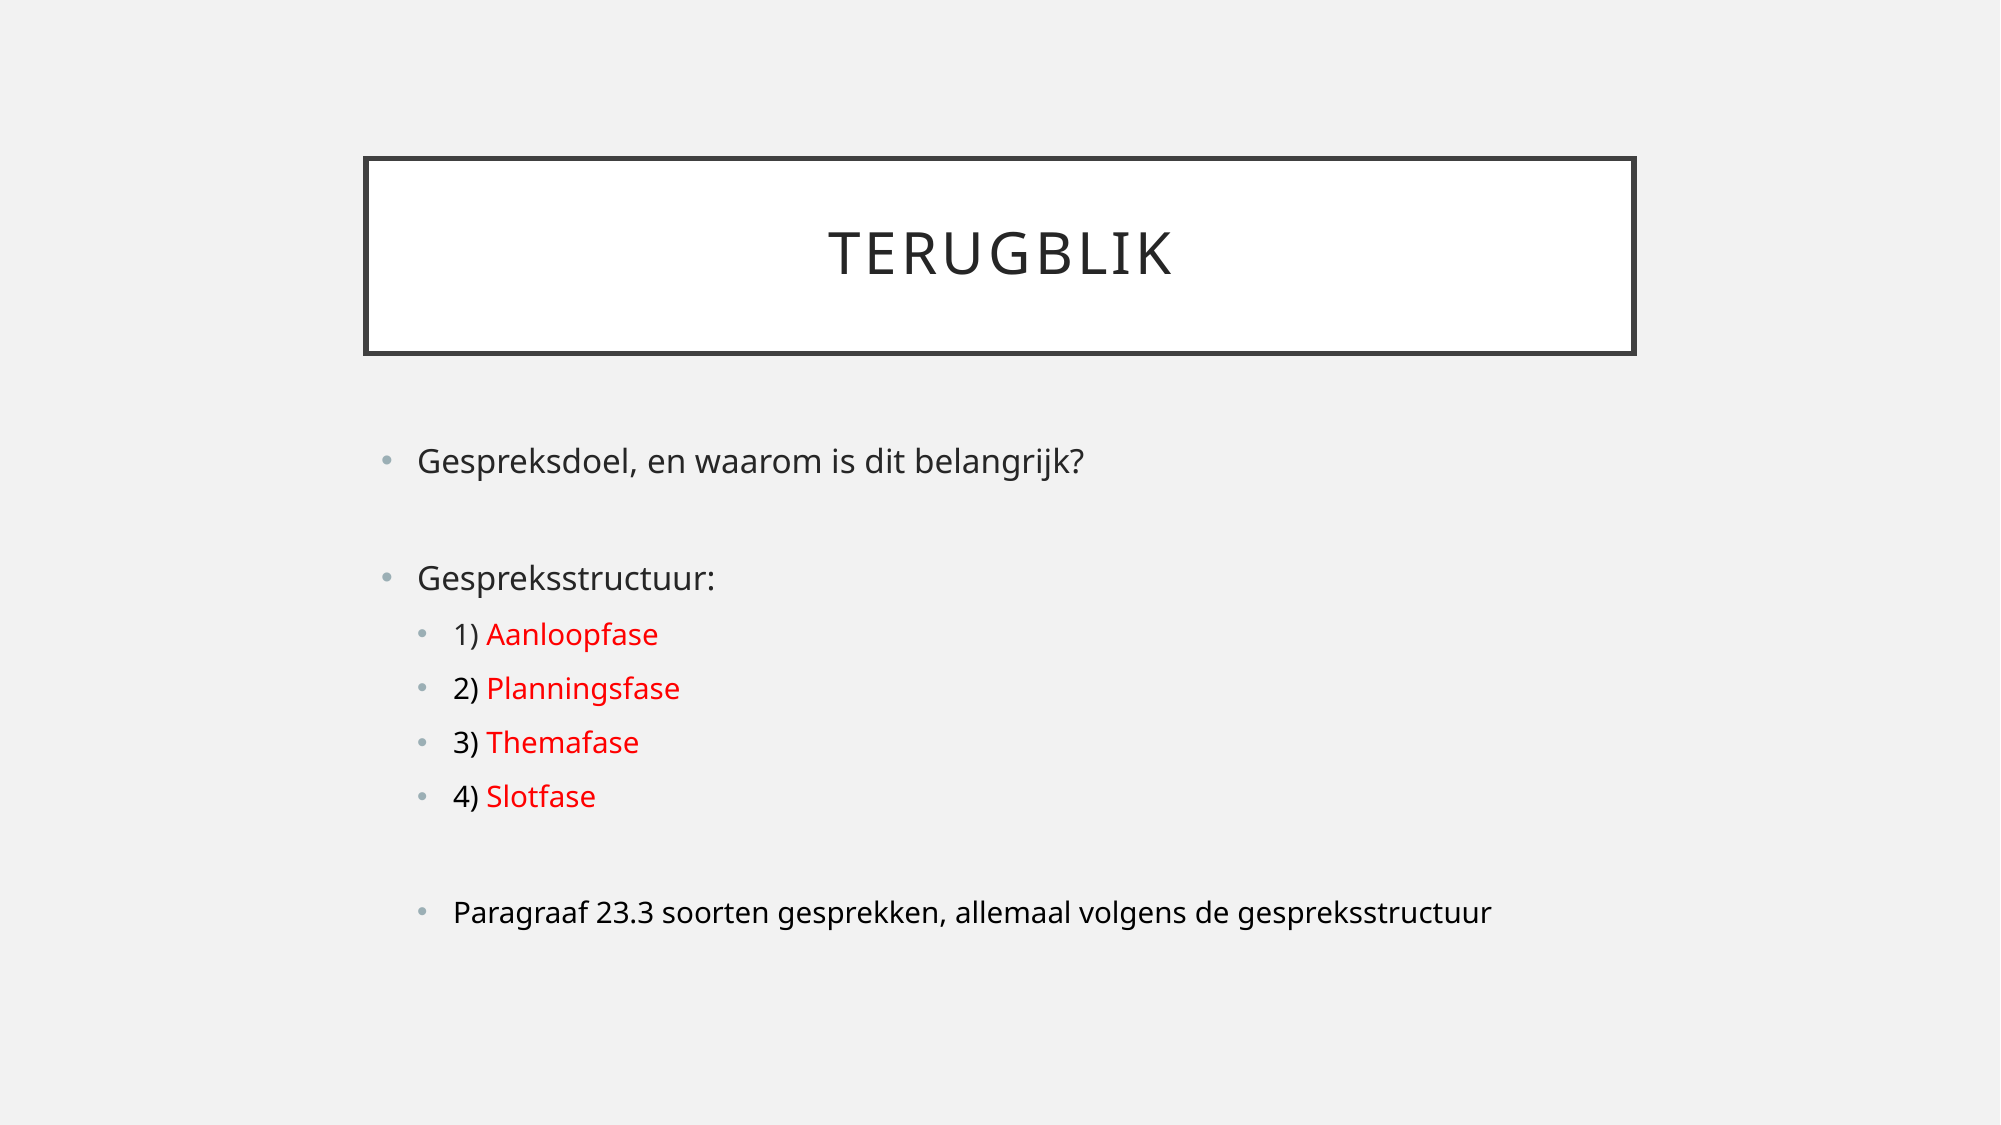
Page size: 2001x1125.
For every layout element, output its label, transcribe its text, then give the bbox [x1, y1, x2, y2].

title Terugblik [363, 156, 1637, 356]
list Gespreksdoel, en waarom is dit belangrijk? Gespreksstructuur: 1) Aanloopfase 2) Planningsfase 3) Themafase 4) Slotfase Paragraaf 23.3 soorten gesprekken, allemaal volgens de gespreksstructuur [366, 432, 1634, 942]
